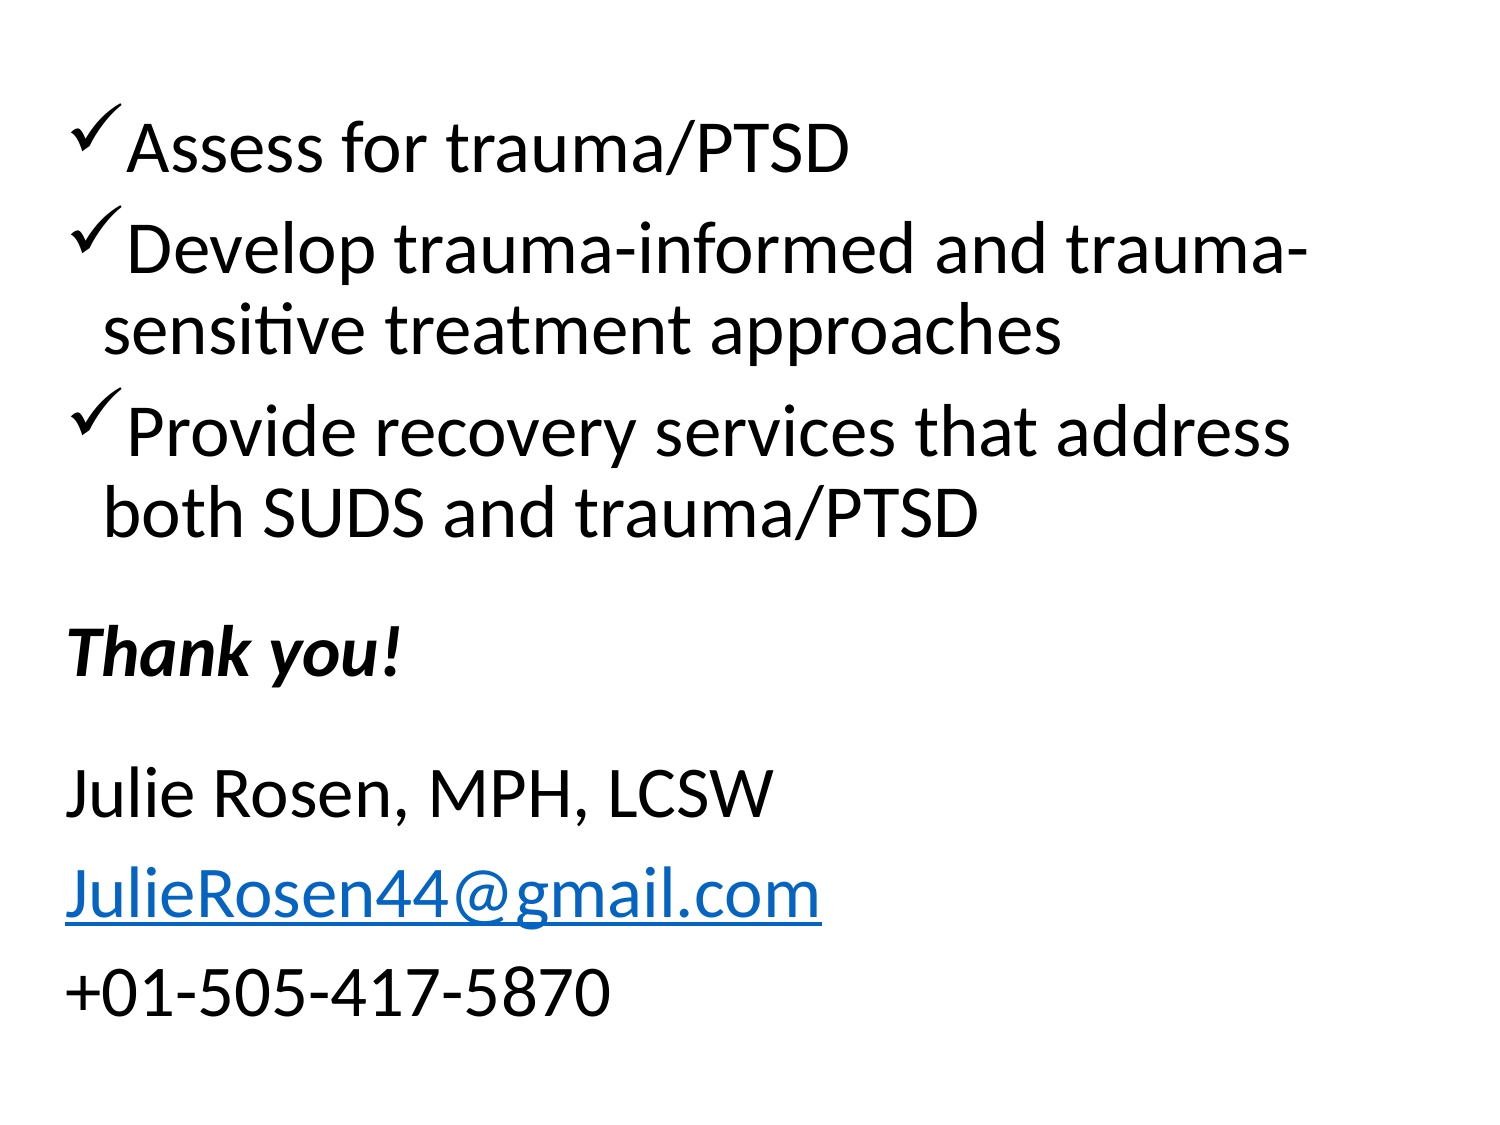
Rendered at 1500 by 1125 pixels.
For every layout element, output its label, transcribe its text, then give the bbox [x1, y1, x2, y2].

list Assess for trauma/PTSD Develop trauma-informed and trauma-sensitive treatment approaches Provide recovery services that address both SUDS and trauma/PTSD Thank you! Julie Rosen, MPH, LCSW JulieRosen44@gmail.com +01-505-417-5870 [50, 99, 1463, 1125]
